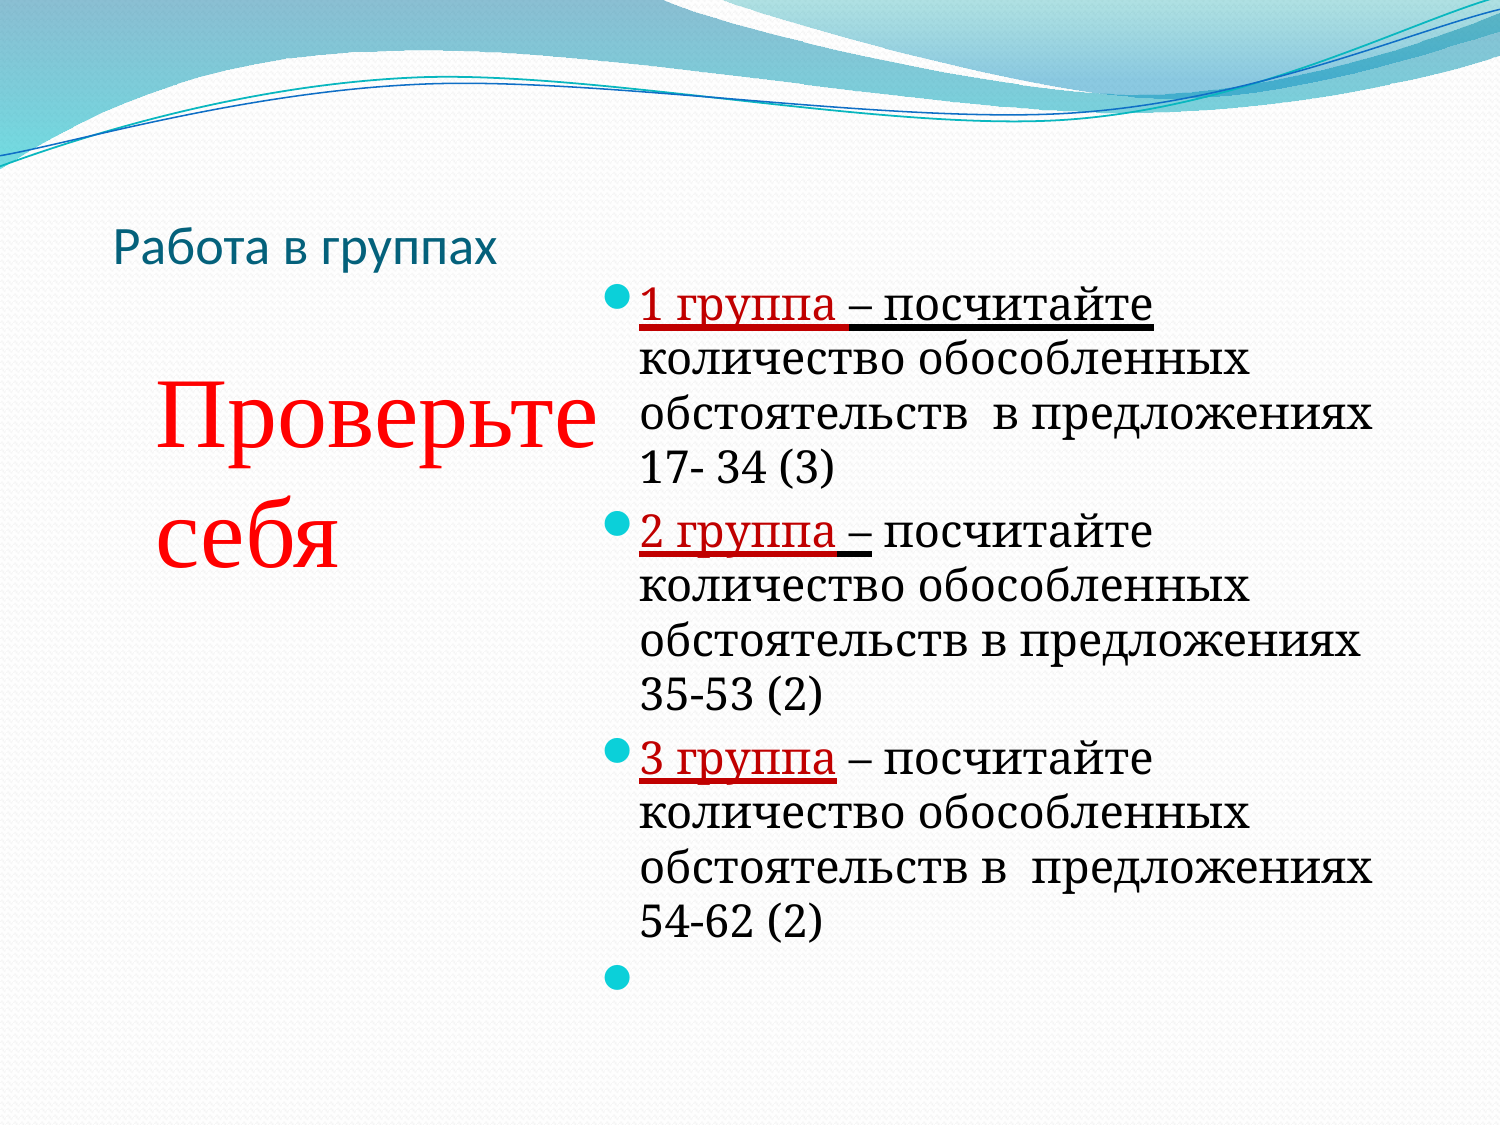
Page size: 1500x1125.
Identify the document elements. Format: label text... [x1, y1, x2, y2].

title Работа в группах [112, 84, 563, 275]
list Проверьте себя [152, 339, 603, 1125]
list 1 группа – посчитайте количество обособленных обстоятельств в предложениях 17- 34 (3) 2 группа – посчитайте количество обособленных обстоятельств в предложениях 35-53 (2) 3 группа – посчитайте количество обособленных обстоятельств в предложениях 54-62 (2) [586, 275, 1425, 1025]
